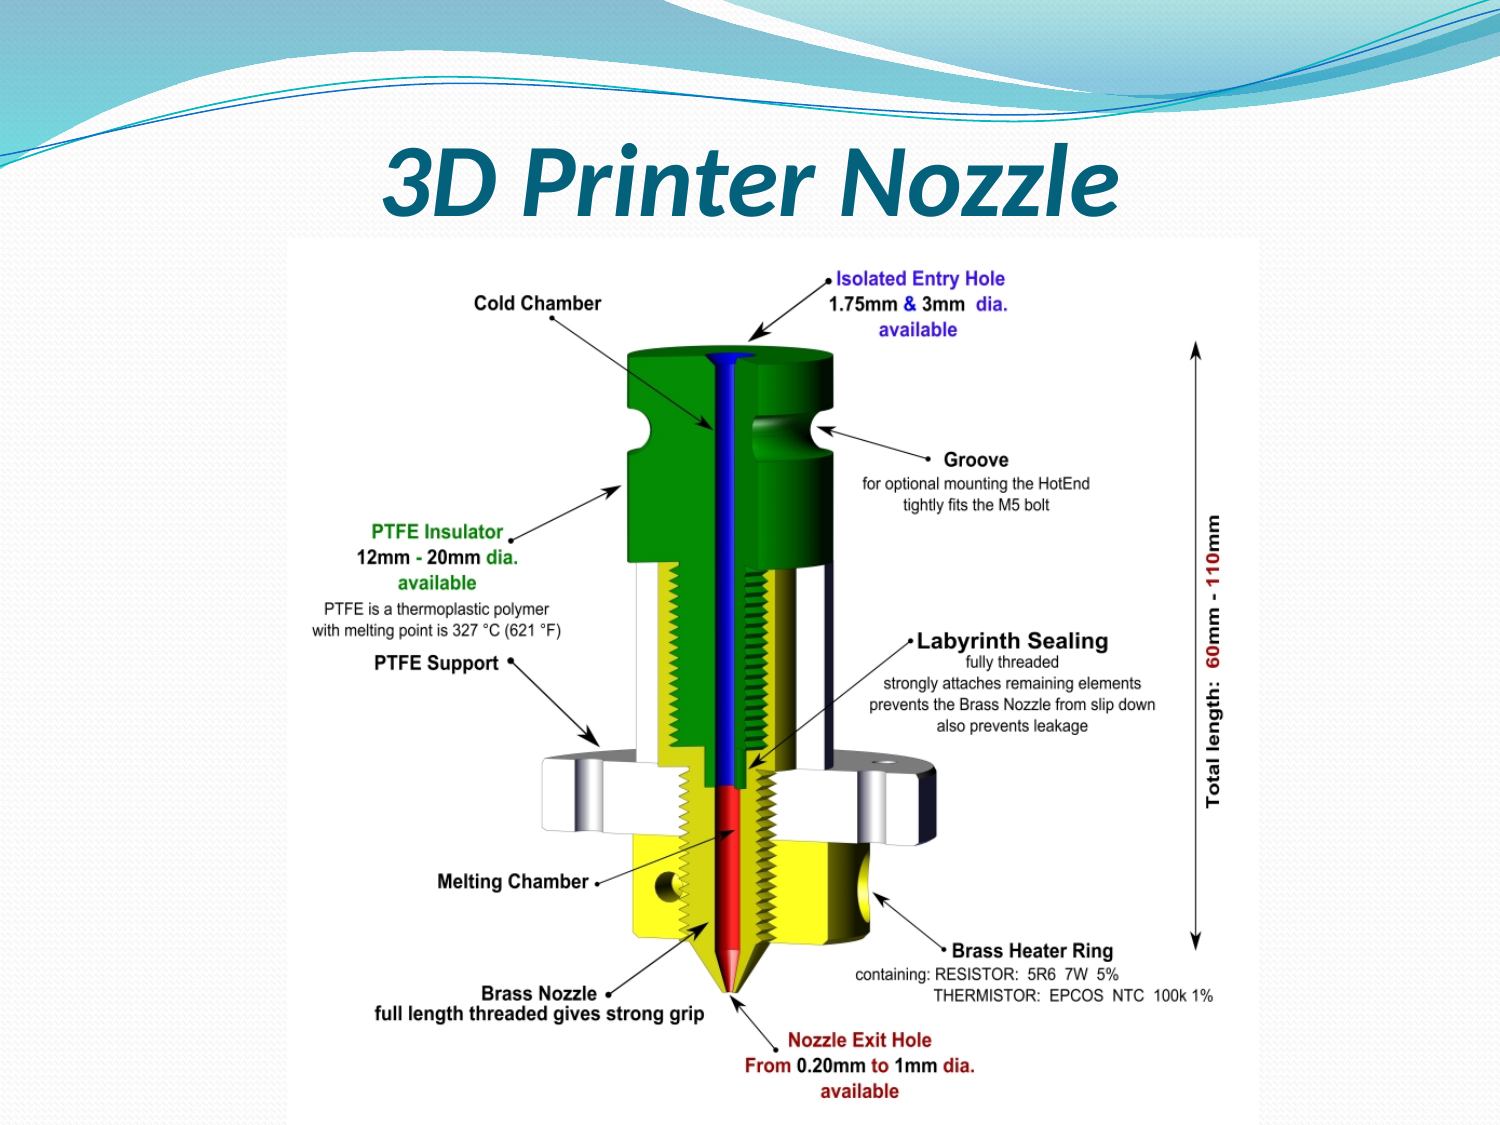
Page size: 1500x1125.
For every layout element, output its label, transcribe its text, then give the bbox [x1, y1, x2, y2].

title 3D Printer Nozzle [75, 50, 1425, 238]
picture [287, 238, 1260, 1125]
